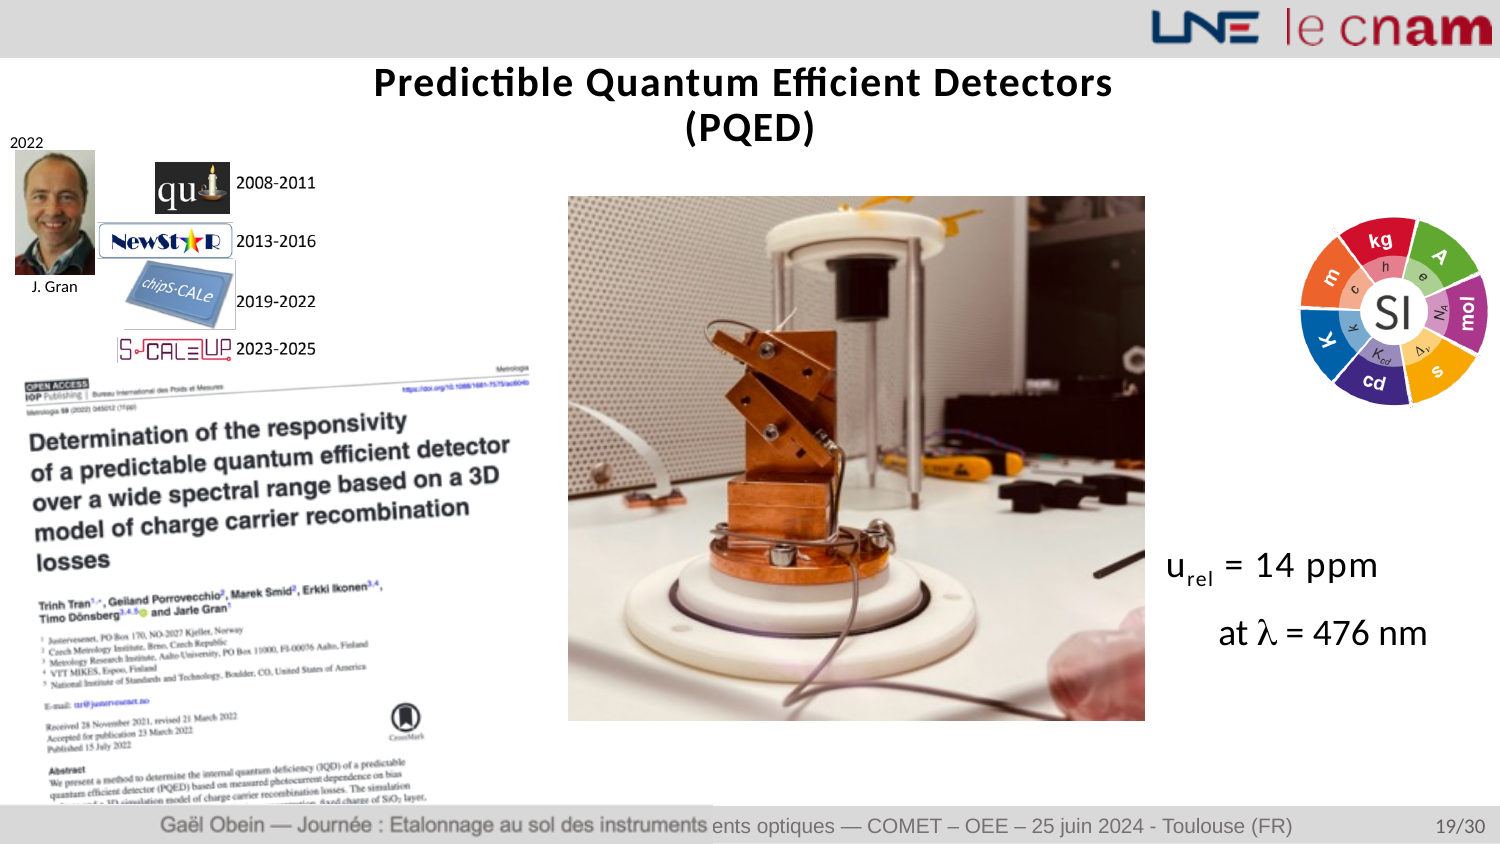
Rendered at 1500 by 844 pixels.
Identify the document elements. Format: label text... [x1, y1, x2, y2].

text_box Predictible Quantum Efficient Detectors (PQED) [35, 58, 1465, 153]
text_box 2022 [0, 124, 75, 160]
text_box at l = 476 nm [1203, 600, 1454, 661]
picture [1287, 8, 1492, 46]
picture [1150, 8, 1276, 46]
text_box urel = 14 ppm [1151, 516, 1444, 611]
picture [15, 150, 95, 275]
text_box J. Gran [4, 268, 97, 304]
picture [0, 162, 1145, 844]
picture [1297, 216, 1491, 409]
